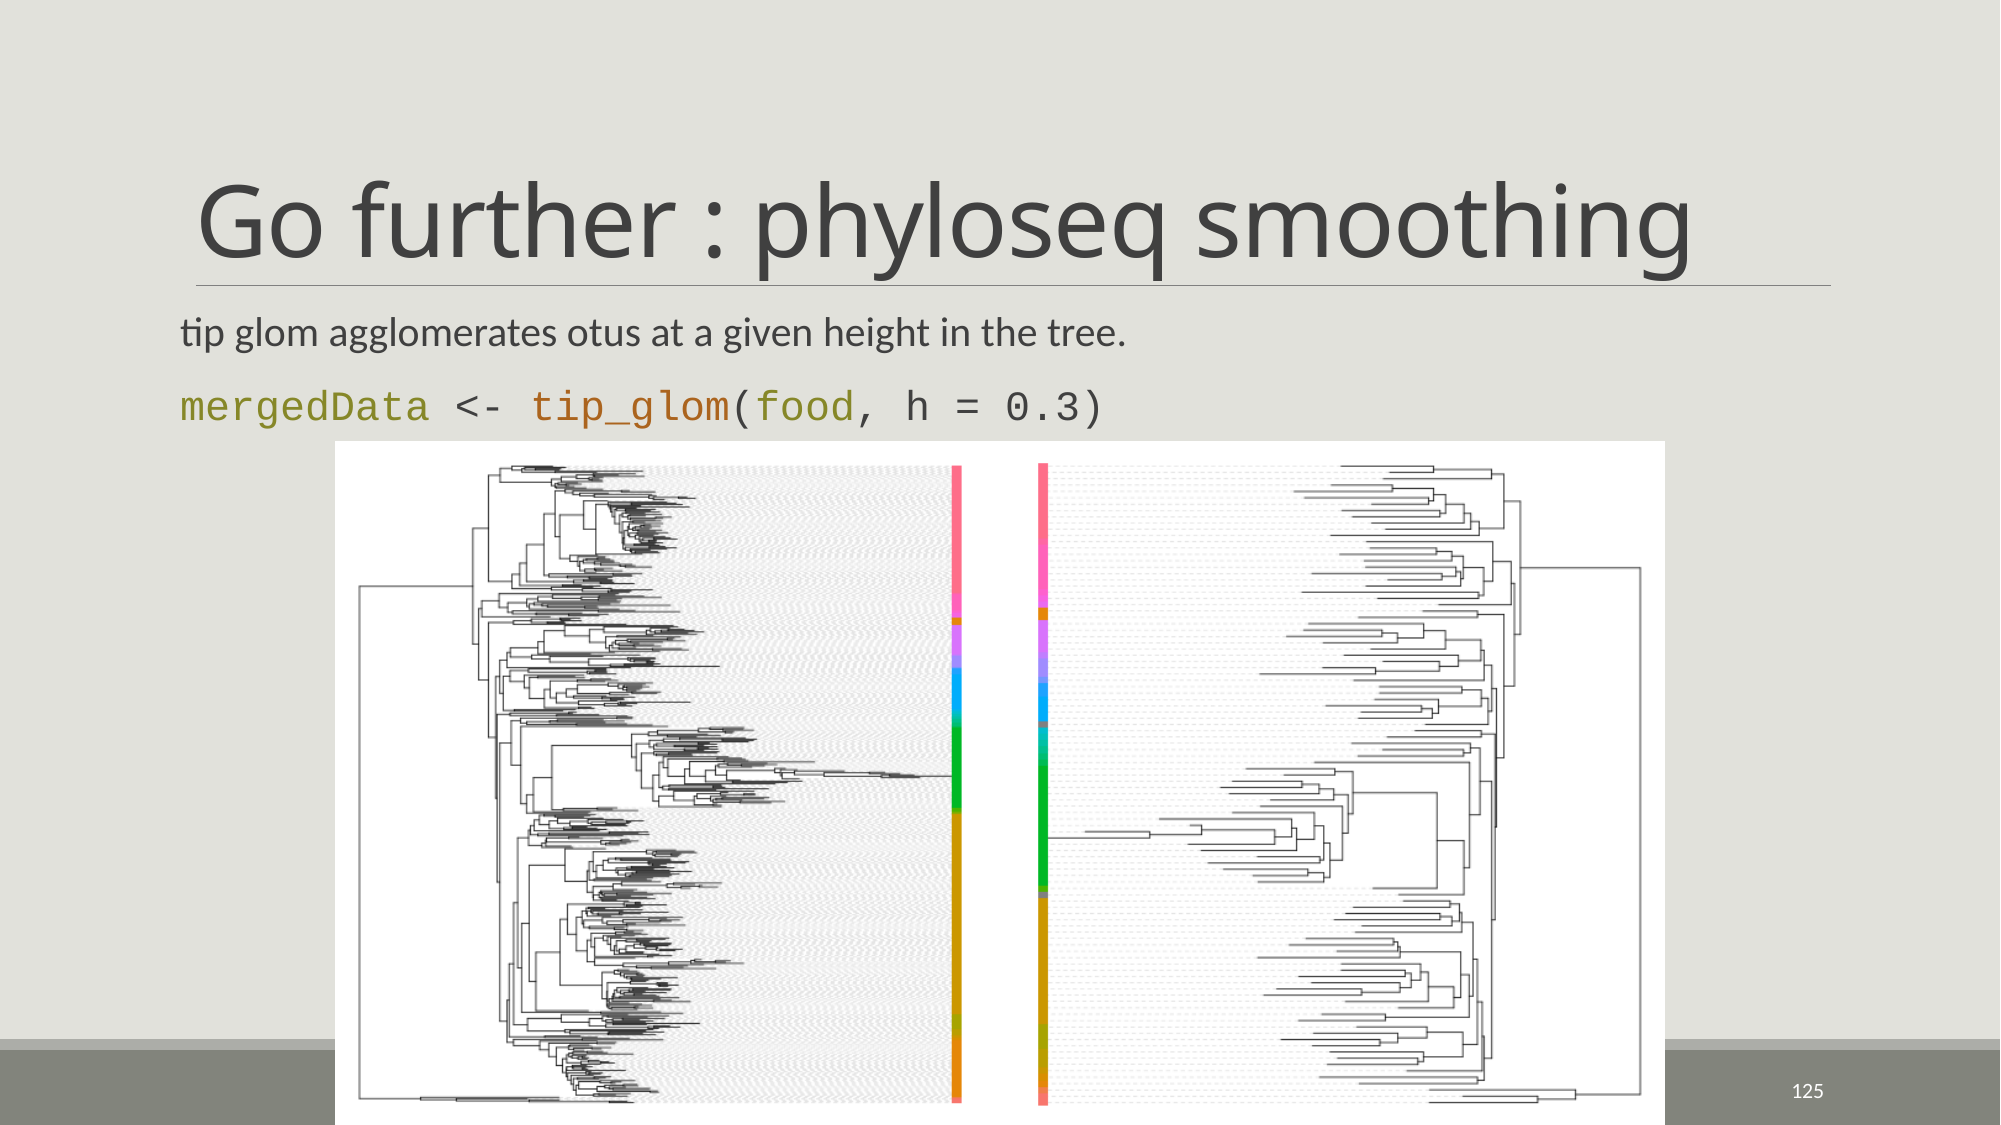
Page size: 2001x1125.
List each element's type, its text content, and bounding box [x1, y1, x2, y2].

list tip glom agglomerates otus at a given height in the tree. mergedData <- tip_glom(food, h = 0.3) [180, 302, 1830, 963]
slide_number 125 [1675, 1059, 1840, 1120]
title Go further : phyloseq smoothing [180, 47, 1830, 285]
picture [334, 441, 1666, 1125]
